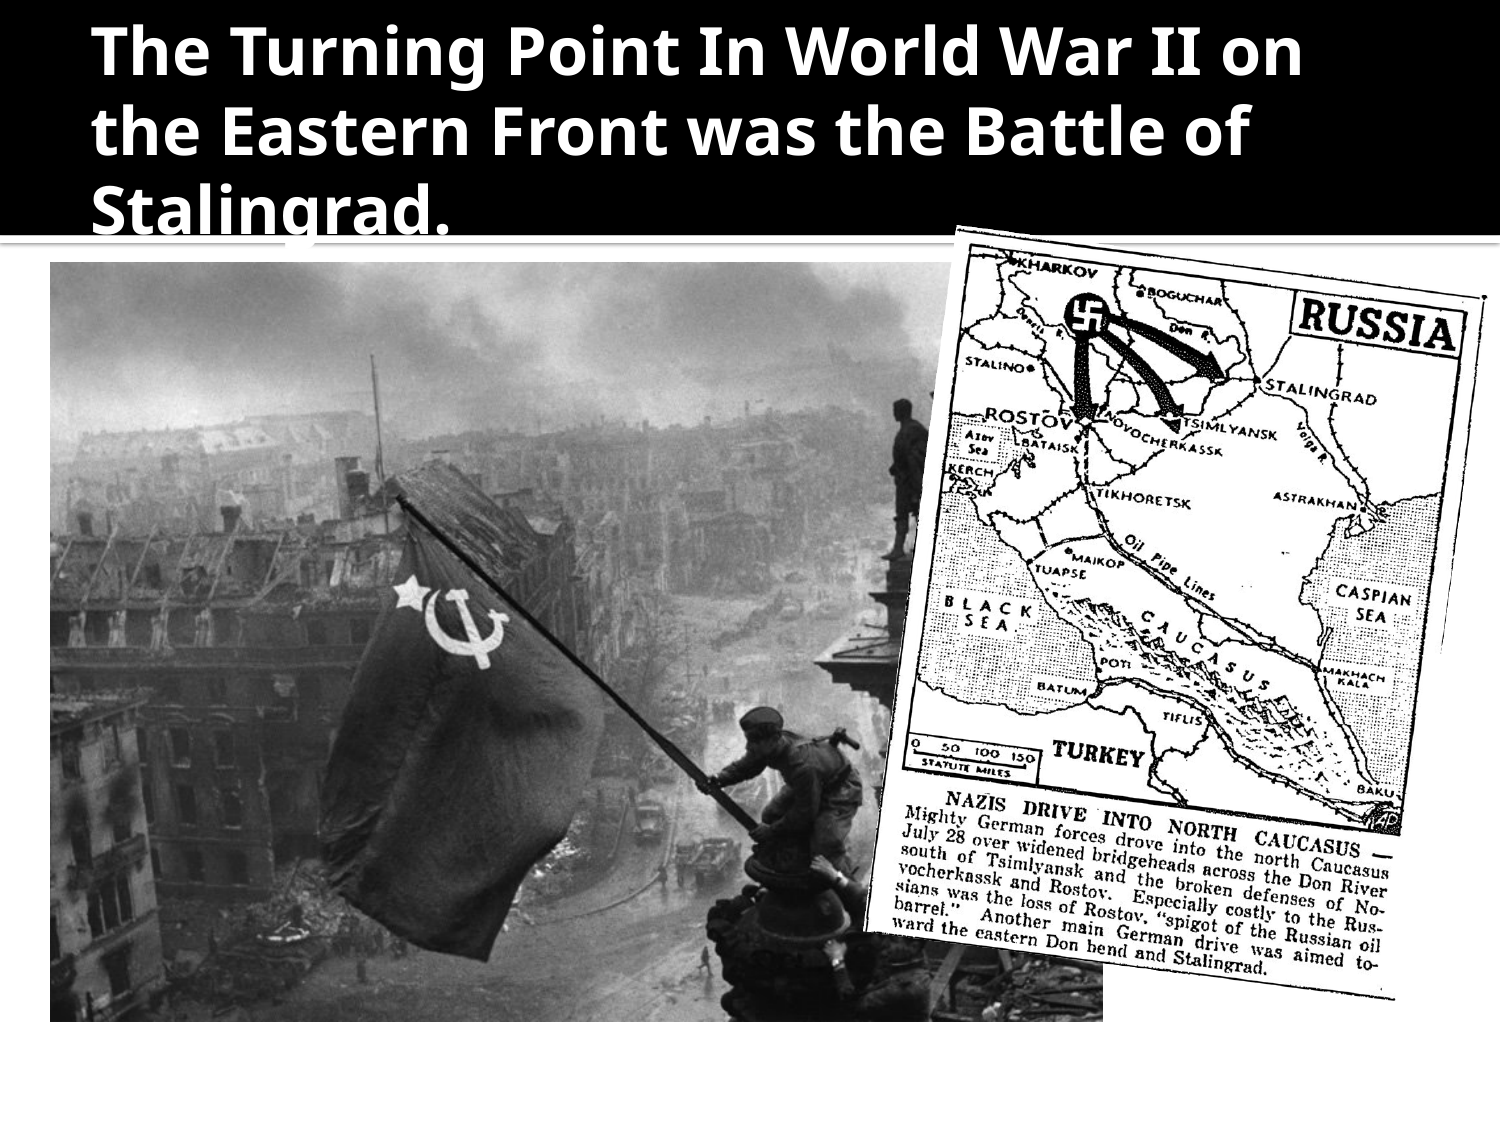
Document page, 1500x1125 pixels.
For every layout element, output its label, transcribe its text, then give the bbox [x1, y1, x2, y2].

title The Turning Point In World War II on the Eastern Front was the Battle of Stalingrad. [75, 25, 1425, 231]
picture [906, 226, 1488, 1001]
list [49, 262, 1103, 1022]
